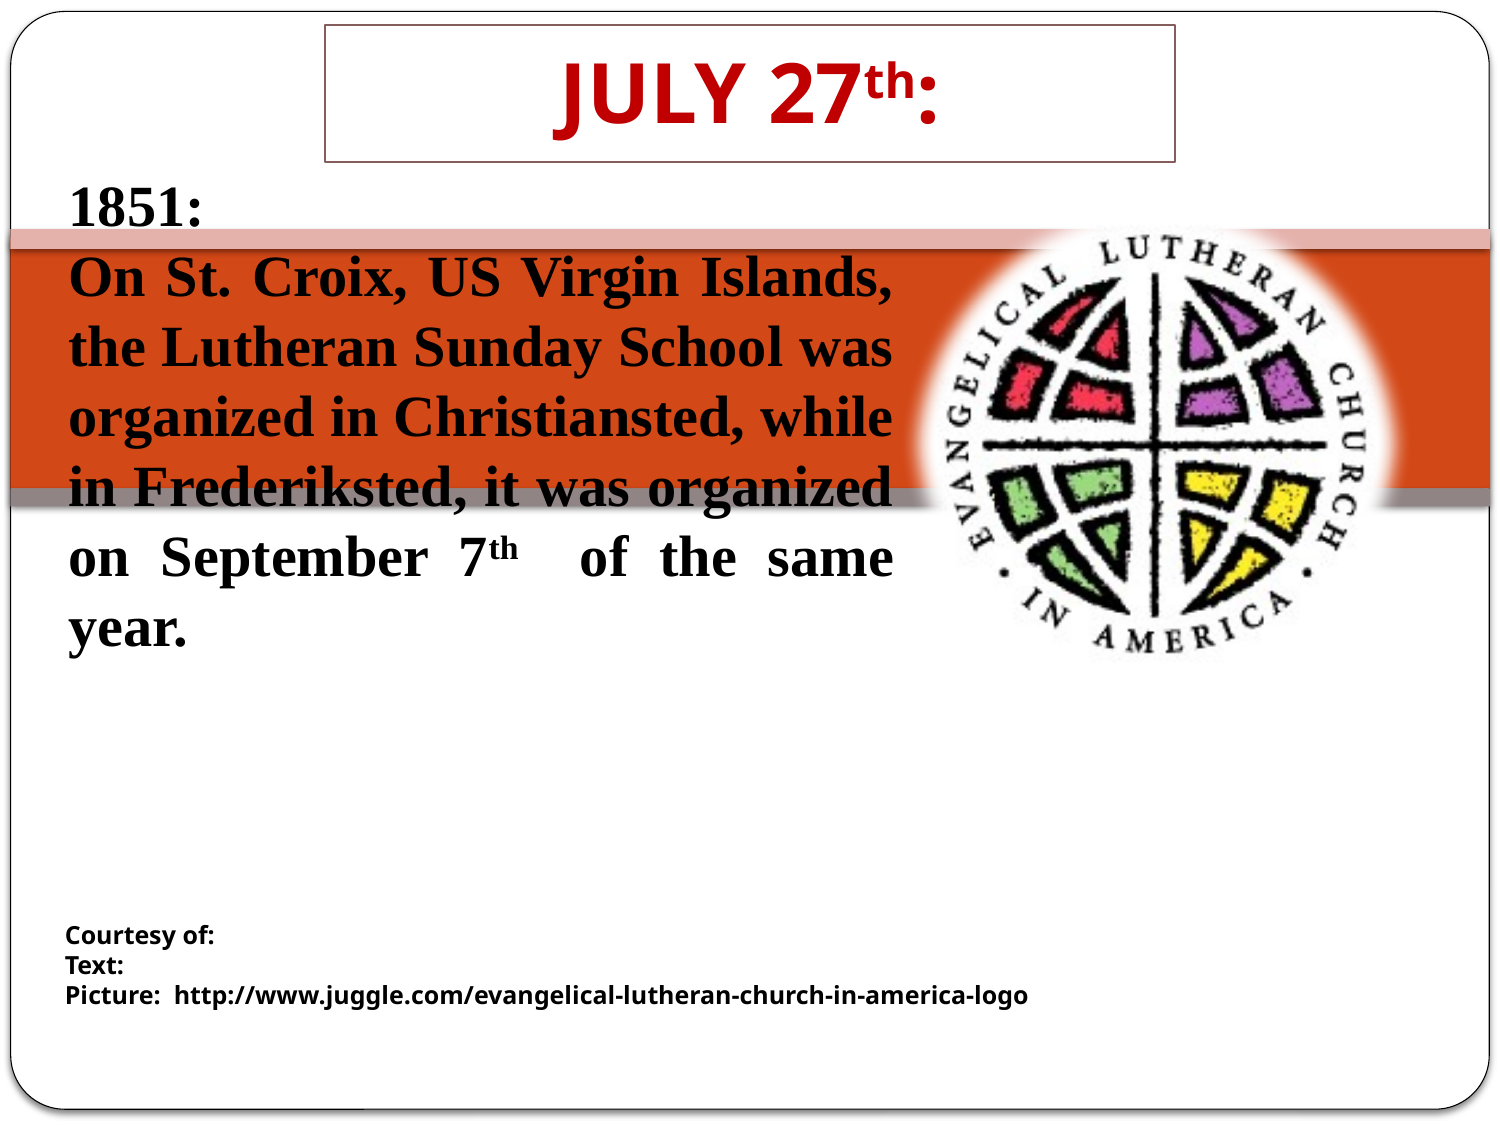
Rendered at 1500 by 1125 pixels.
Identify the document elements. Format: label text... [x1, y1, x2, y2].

picture [899, 187, 1413, 701]
text_box [25, 0, 226, 142]
title JULY 27th: [324, 24, 1176, 163]
text_box Courtesy of: Text: Picture: http://www.juggle.com/evangelical-lutheran-church-in-america-logo [50, 912, 1375, 1018]
text_box 1851: On St. Croix, US Virgin Islands, the Lutheran Sunday School was organized in Christiansted, while in Frederiksted, it was organized on September 7th of the same year. [62, 162, 900, 738]
